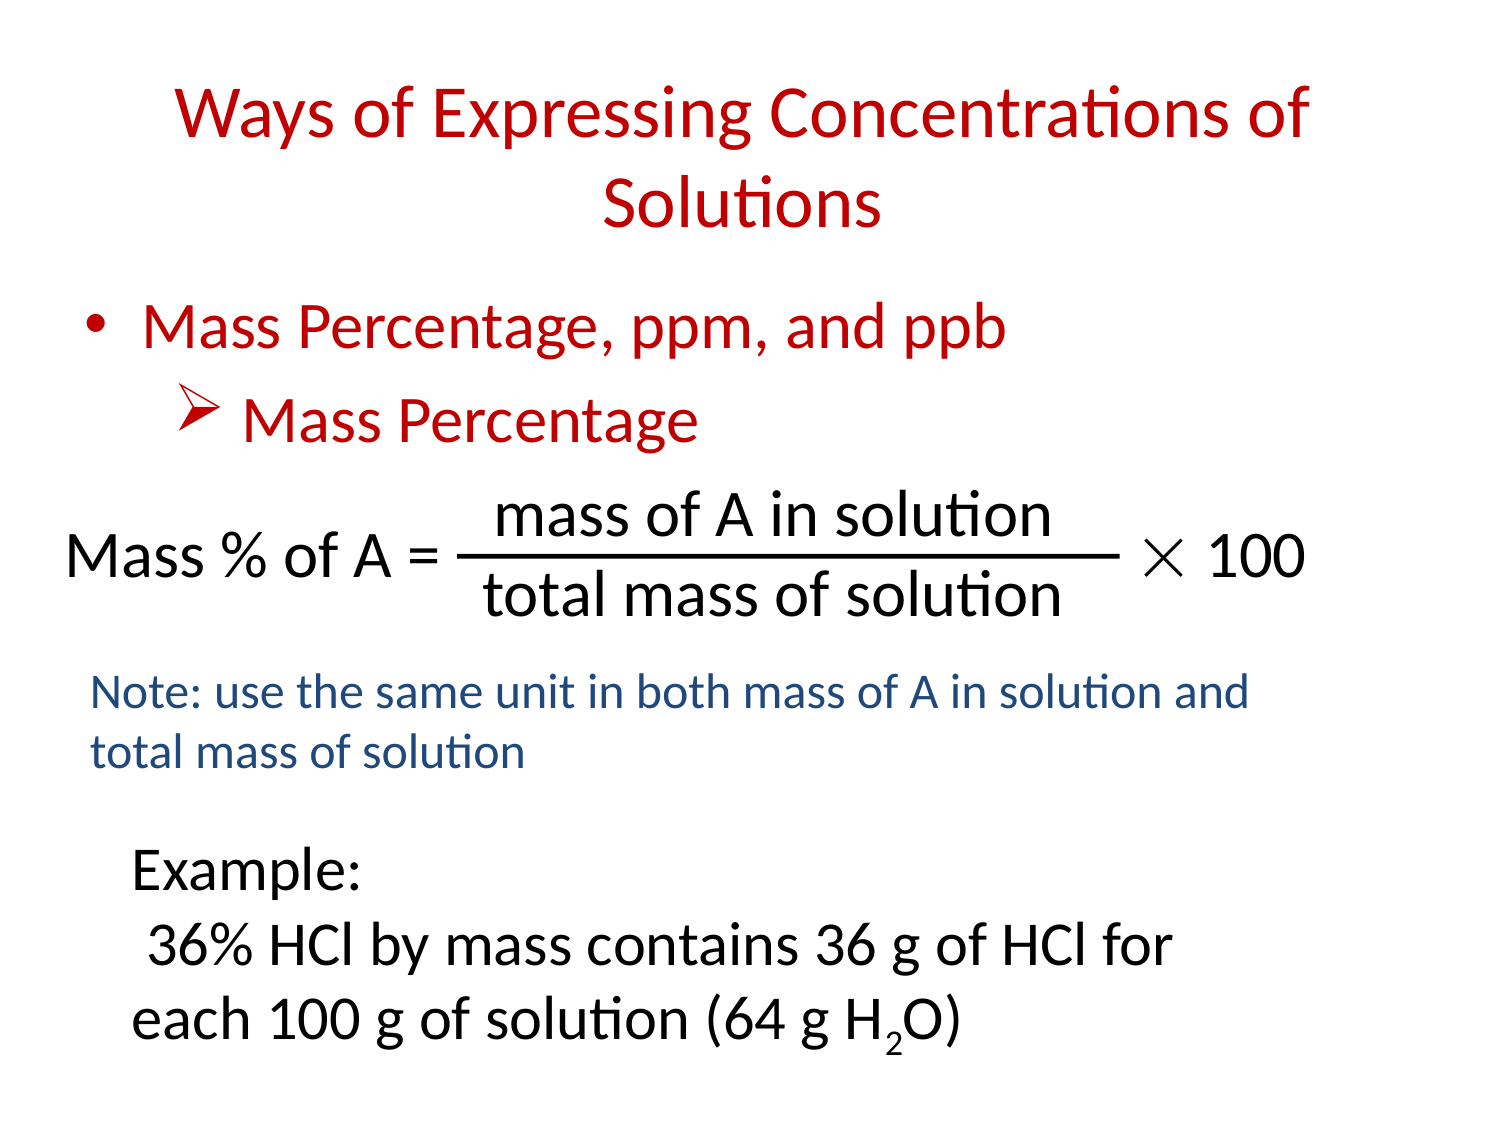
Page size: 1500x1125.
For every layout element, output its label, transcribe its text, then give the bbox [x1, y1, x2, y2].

text_box  100 [1125, 503, 1348, 616]
text_box Ways of Expressing Concentrations of Solutions [46, 58, 1439, 247]
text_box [456, 462, 1120, 640]
text_box Example: 36% HCl by mass contains 36 g of HCl for each 100 g of solution (64 g H2O) [117, 820, 1313, 1070]
text_box Mass % of A = [50, 503, 451, 616]
text_box Mass Percentage, ppm, and ppb Mass Percentage [70, 274, 1196, 463]
text_box Note: use the same unit in both mass of A in solution and total mass of solution [75, 651, 1271, 786]
